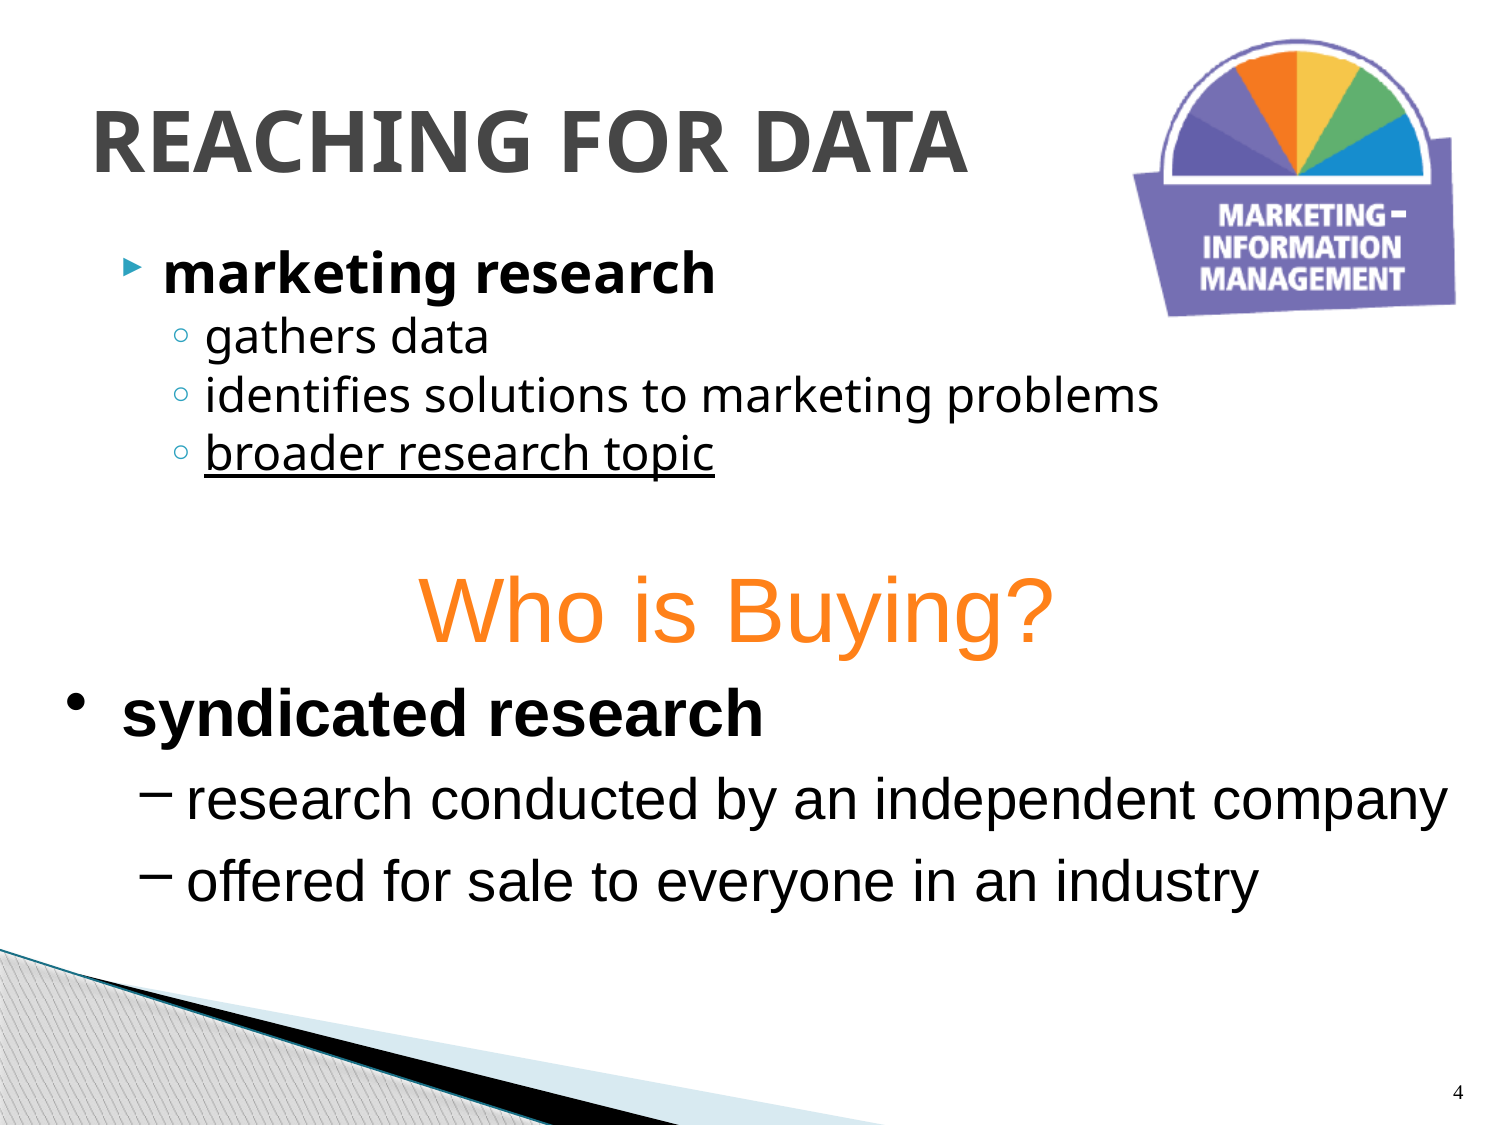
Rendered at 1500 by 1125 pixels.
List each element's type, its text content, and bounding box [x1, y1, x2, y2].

text_box syndicated research research conducted by an independent company offered for sale to everyone in an industry [50, 662, 1500, 1013]
slide_number 4 [1418, 1051, 1479, 1112]
list marketing research gathers data identifies solutions to marketing problems broader research topic [87, 237, 1400, 512]
title REACHING FOR DATA [75, 45, 1093, 233]
text_box Who is Buying? [62, 512, 1413, 662]
picture [1099, 24, 1478, 334]
